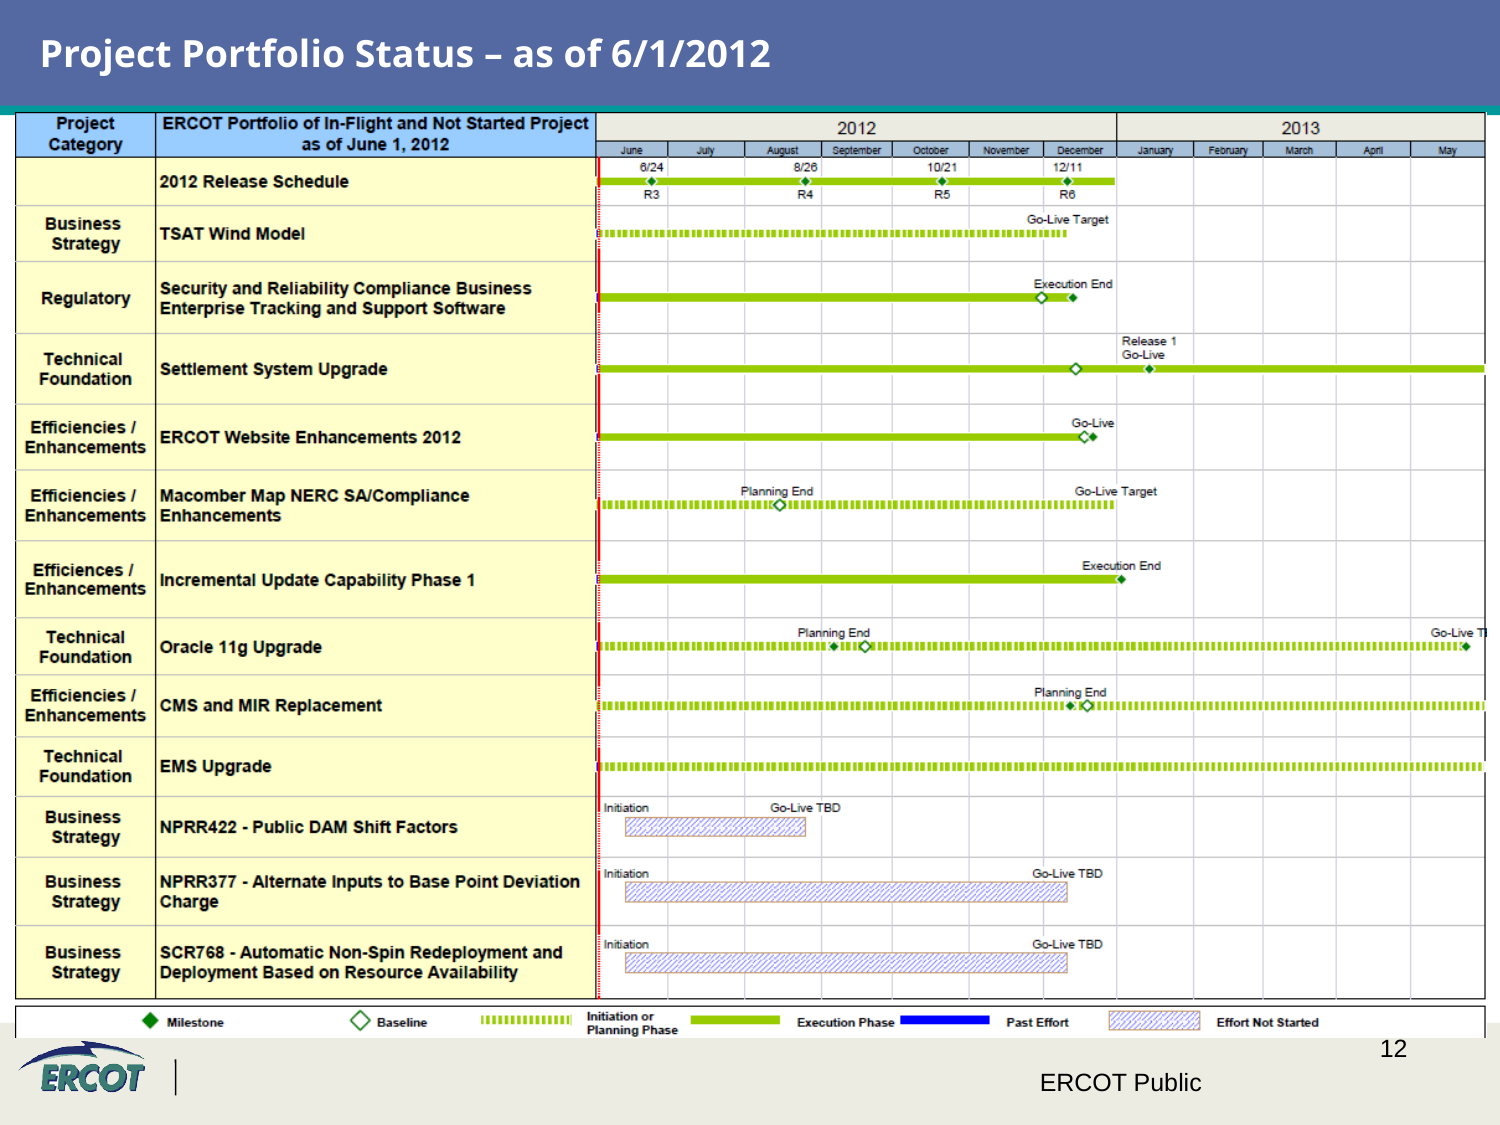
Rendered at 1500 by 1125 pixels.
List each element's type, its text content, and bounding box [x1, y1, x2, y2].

text_box Project Portfolio Status – as of 6/1/2012 [24, 30, 1163, 106]
text_box [24, 22, 1450, 85]
picture [10, 112, 1488, 1111]
footer ERCOT Public [1025, 1059, 1438, 1125]
